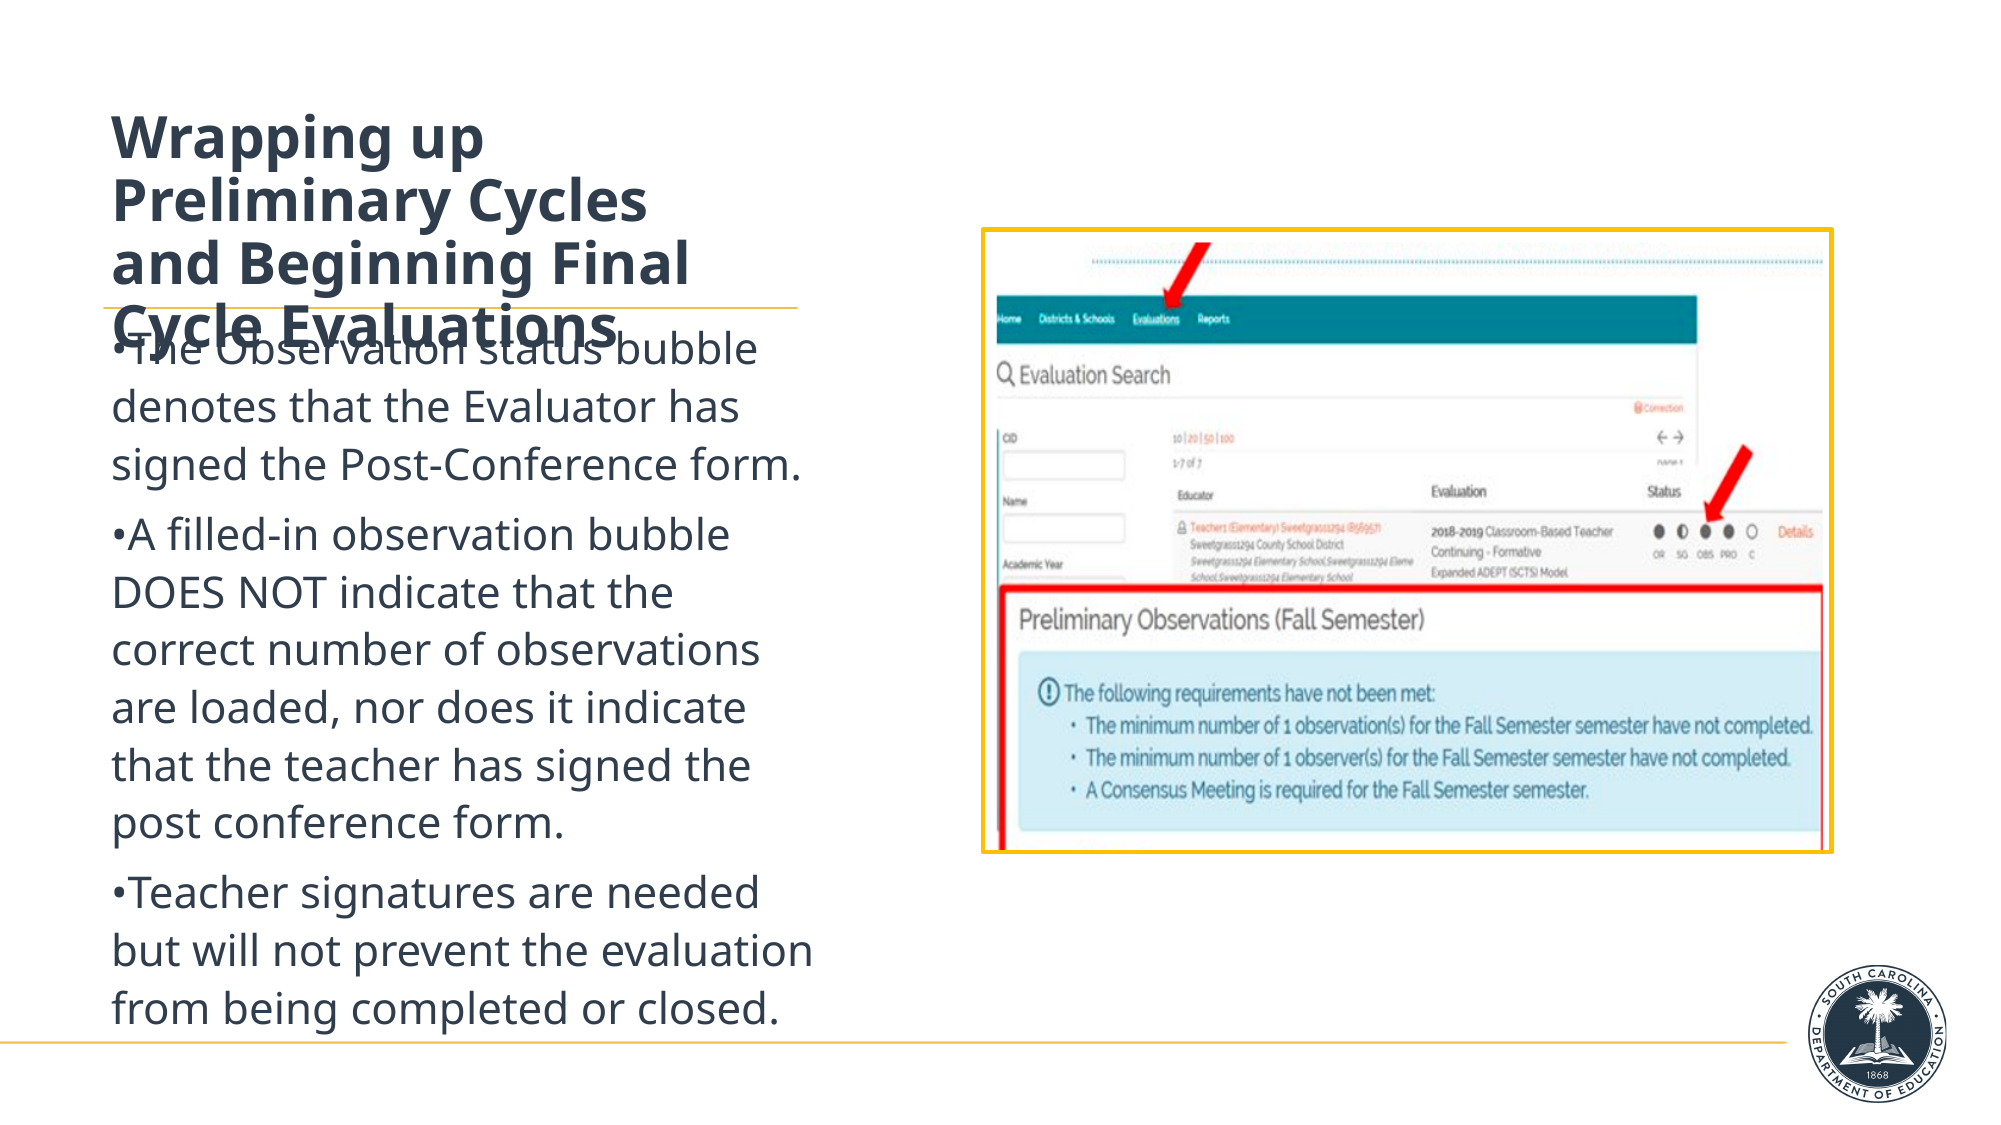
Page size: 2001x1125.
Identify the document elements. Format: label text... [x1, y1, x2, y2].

list •The Observation status bubble denotes that the Evaluator has signed the Post-Conference form. •A filled-in observation bubble DOES NOT indicate that the correct number of observations are loaded, nor does it indicate that the teacher has signed the post conference form. •Teacher signatures are needed but will not prevent the evaluation from being completed or closed. [96, 308, 833, 909]
picture [984, 231, 1830, 851]
picture [1808, 965, 1947, 1103]
title Wrapping up Preliminary Cycles and Beginning Final Cycle Evaluations [96, 100, 783, 284]
